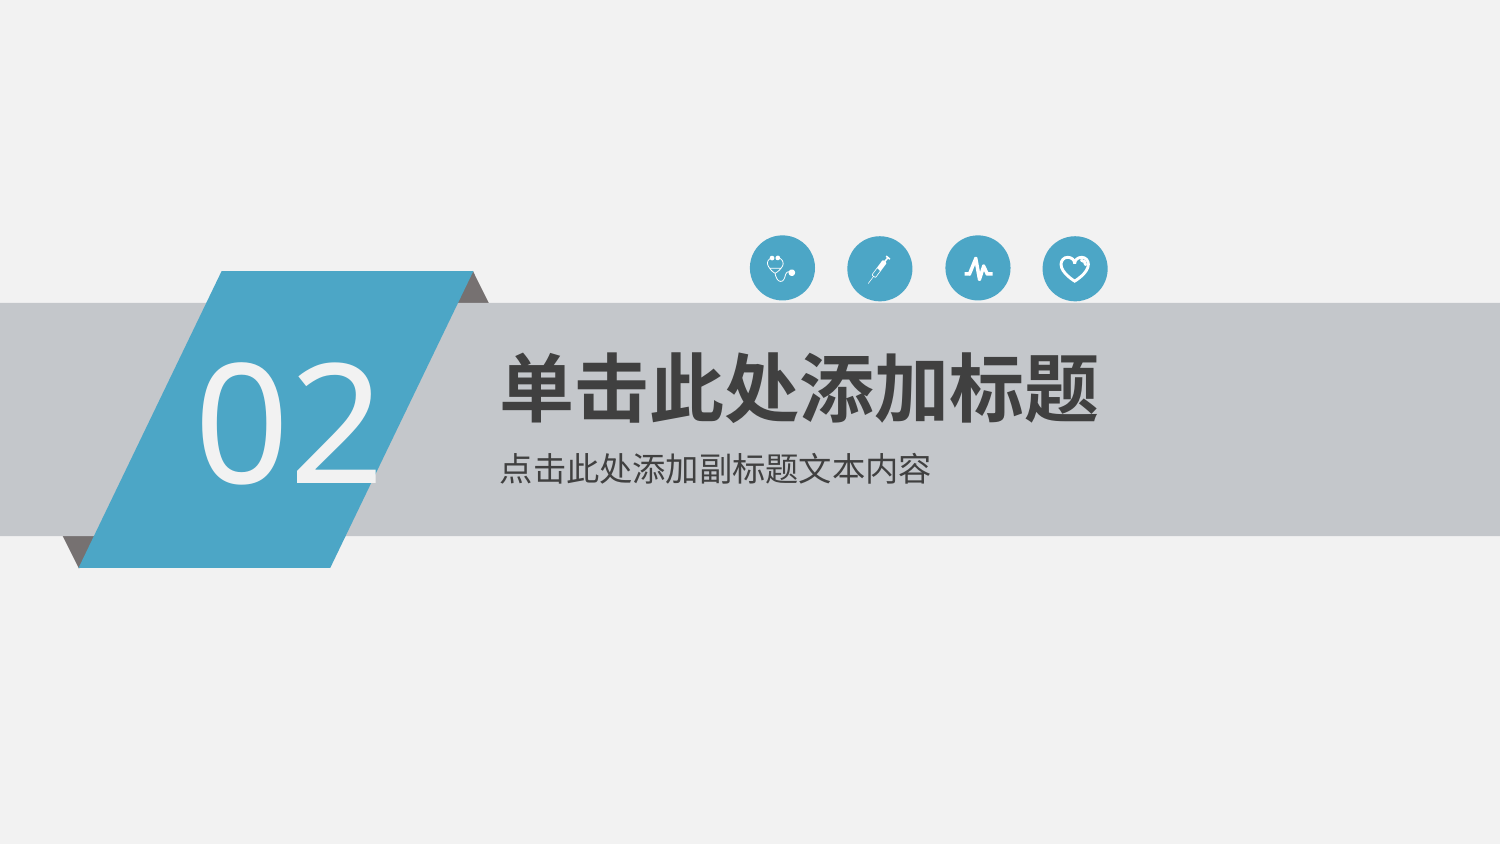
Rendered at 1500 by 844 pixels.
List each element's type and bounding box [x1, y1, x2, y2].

text_box [749, 235, 815, 301]
text_box [847, 236, 913, 302]
text_box [1042, 236, 1108, 302]
text_box [945, 235, 1011, 301]
text_box [0, 270, 1500, 727]
